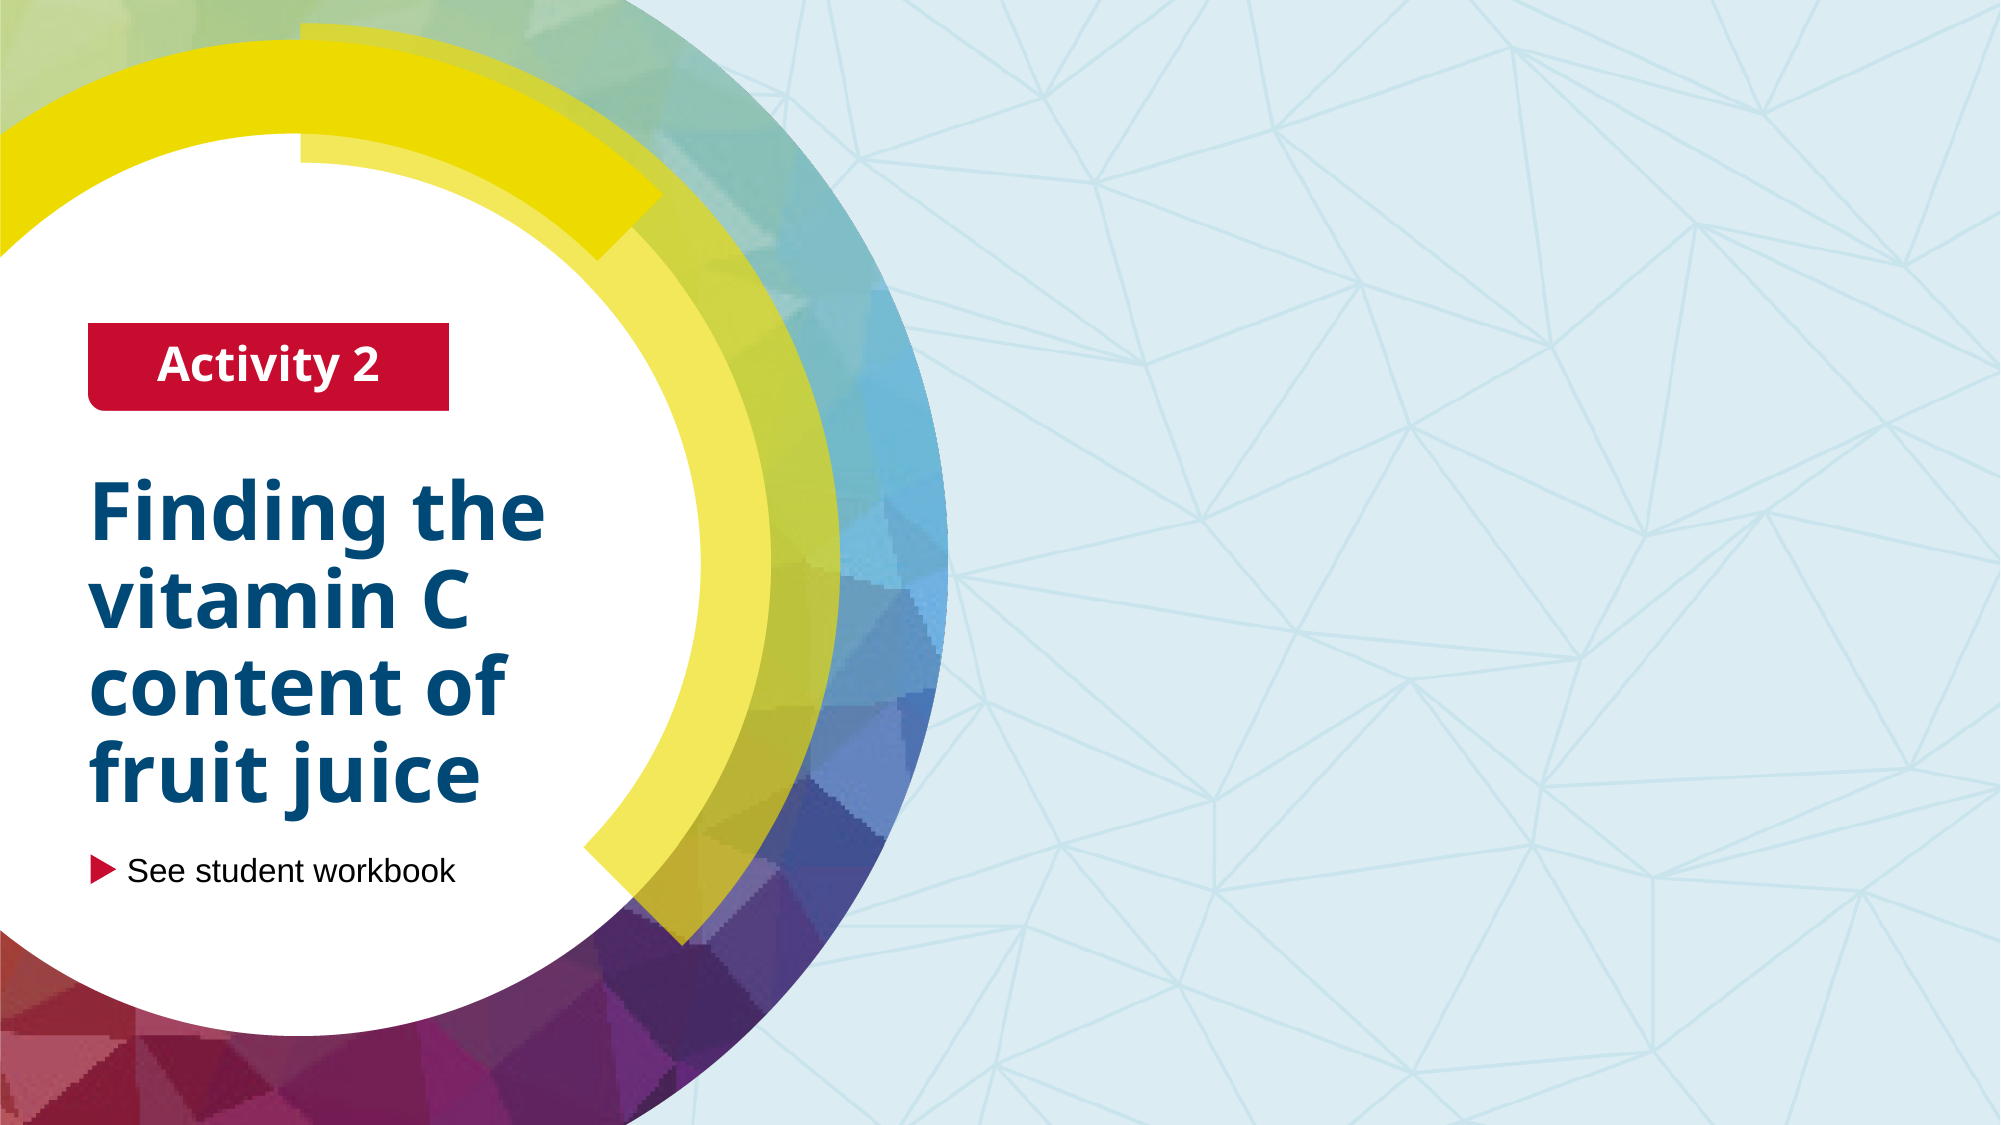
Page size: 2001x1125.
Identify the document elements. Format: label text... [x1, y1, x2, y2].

list Activity 2 [88, 323, 449, 410]
list See student workbook [126, 802, 680, 890]
title Finding the vitamin C content of fruit juice [88, 471, 641, 823]
picture [0, 0, 2001, 1125]
